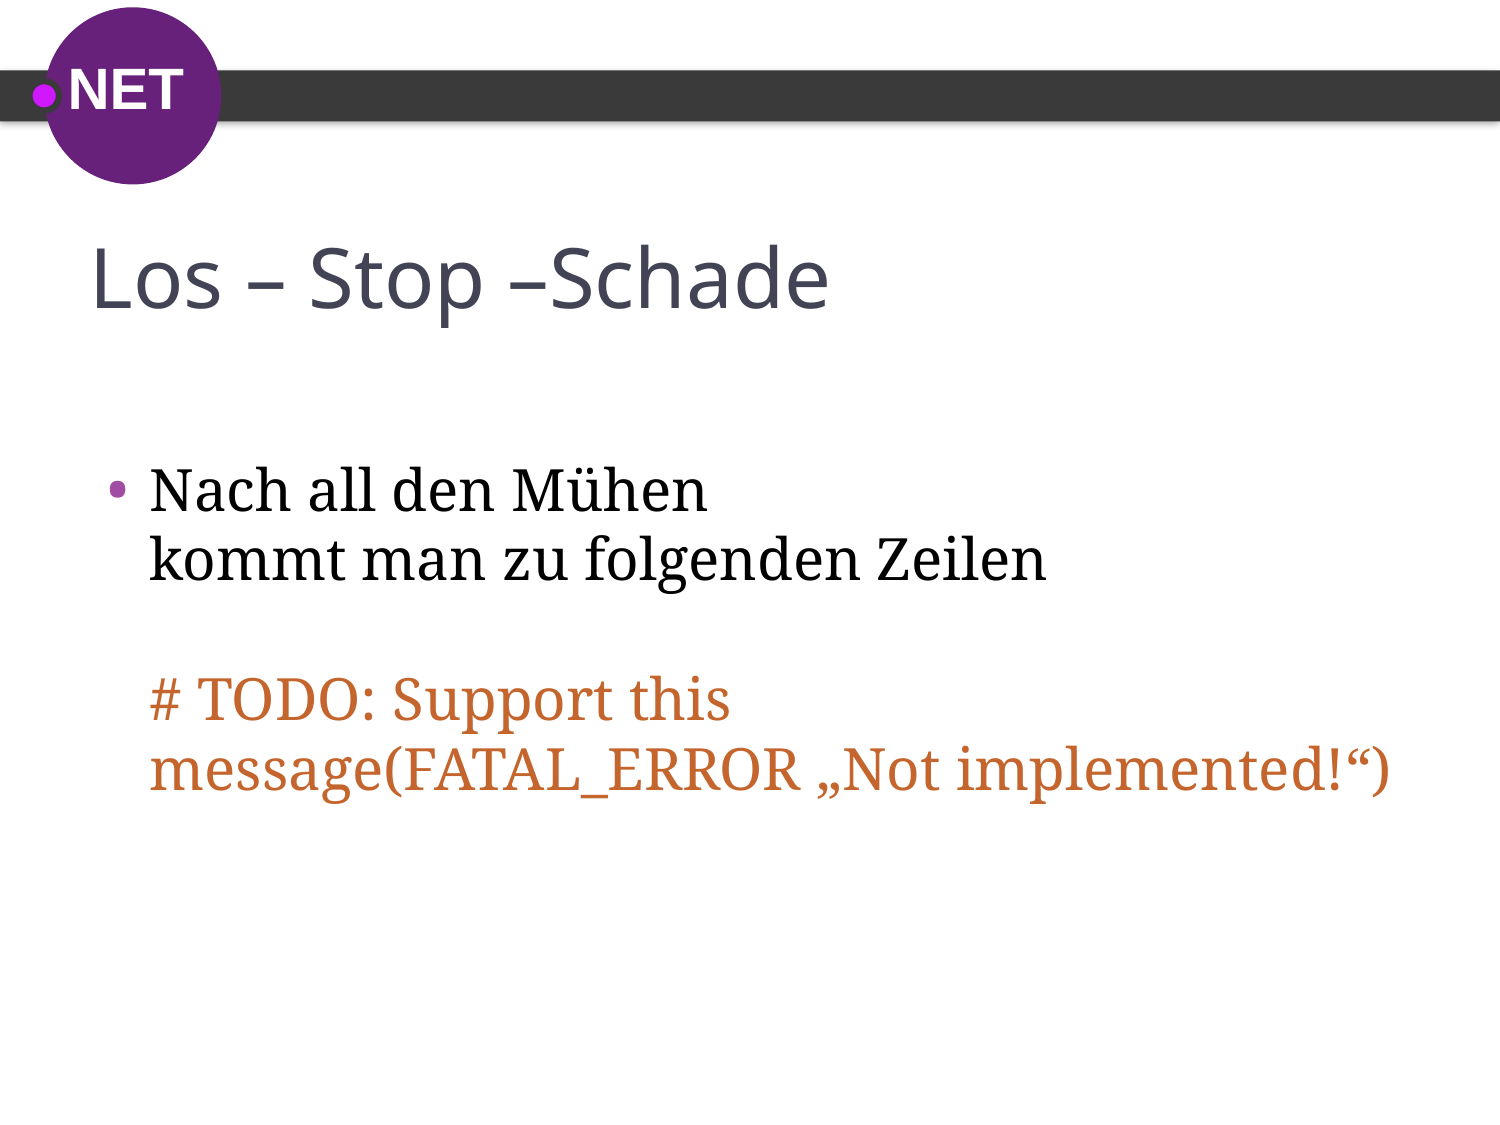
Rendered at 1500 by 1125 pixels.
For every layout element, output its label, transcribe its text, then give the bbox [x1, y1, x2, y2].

title Los – Stop –Schade [75, 187, 1425, 363]
list Nach all den Mühen kommt man zu folgenden Zeilen # TODO: Support this message(FATAL_ERROR „Not implemented!“) [75, 368, 1425, 1079]
